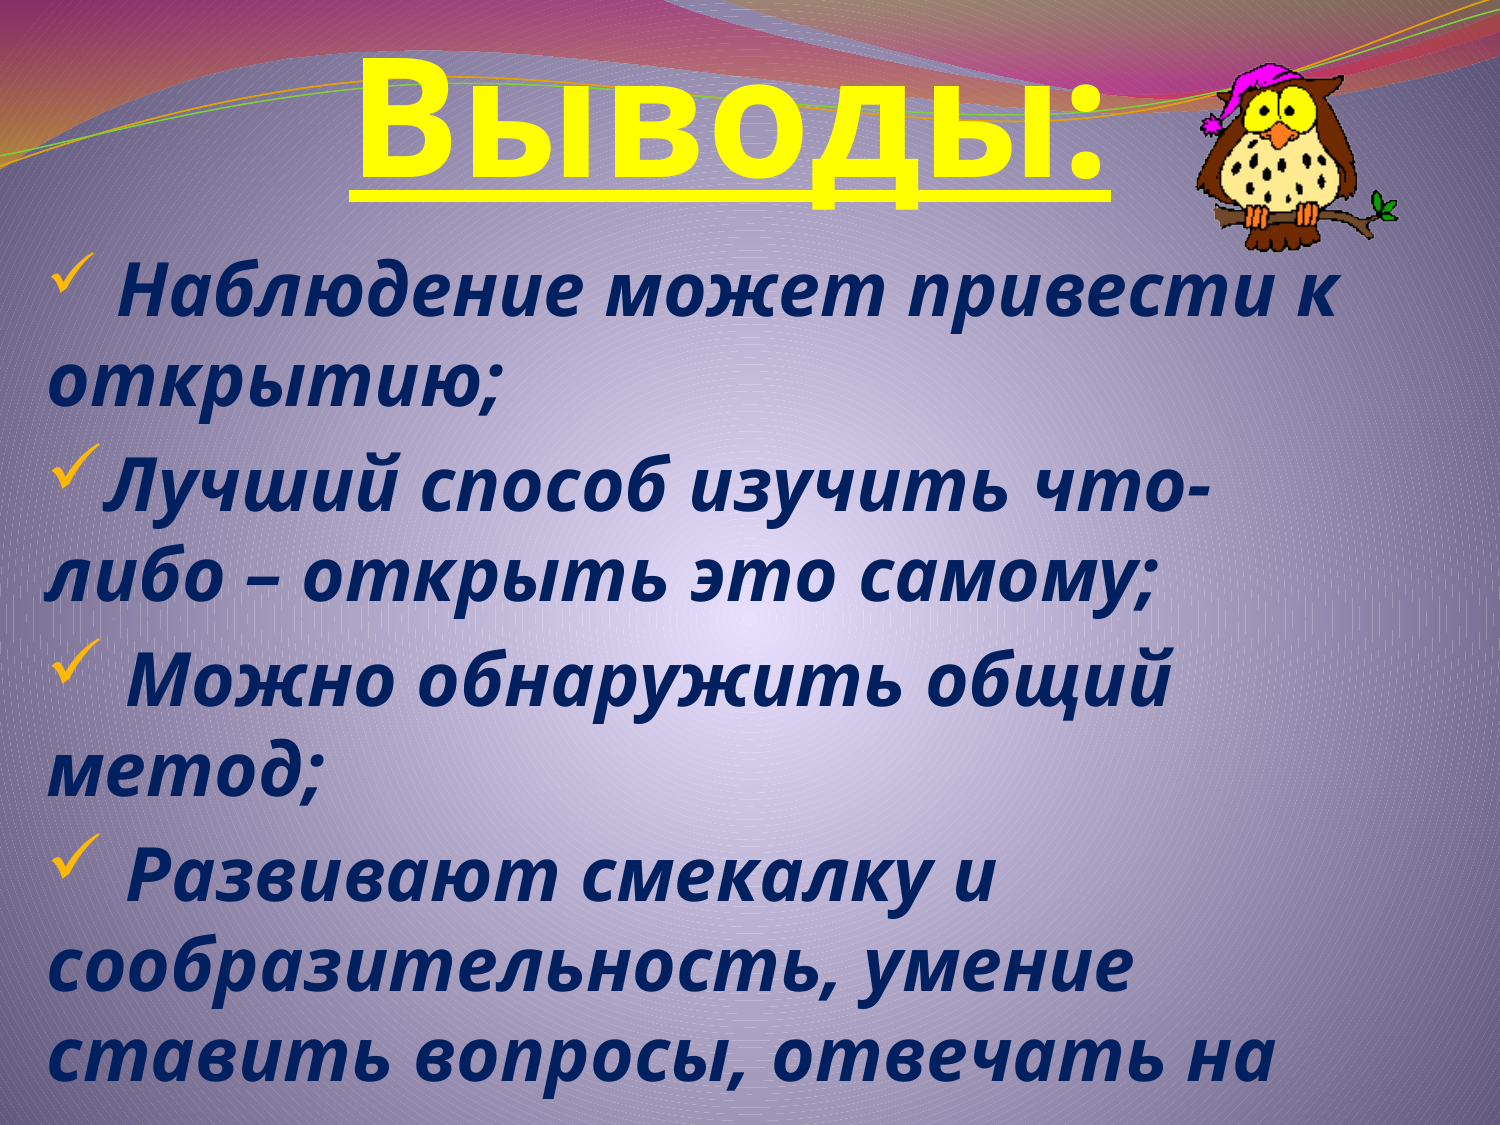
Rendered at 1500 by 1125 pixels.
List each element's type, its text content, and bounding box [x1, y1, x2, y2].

subtitle Наблюдение может привести к открытию; Лучший способ изучить что-либо – открыть это самому; Можно обнаружить общий метод; Развивают смекалку и сообразительность, умение ставить вопросы, отвечать на них; Приучают к самостоятельной работе; [46, 234, 1376, 1090]
title Выводы: [87, 58, 1195, 211]
picture [1195, 58, 1406, 258]
